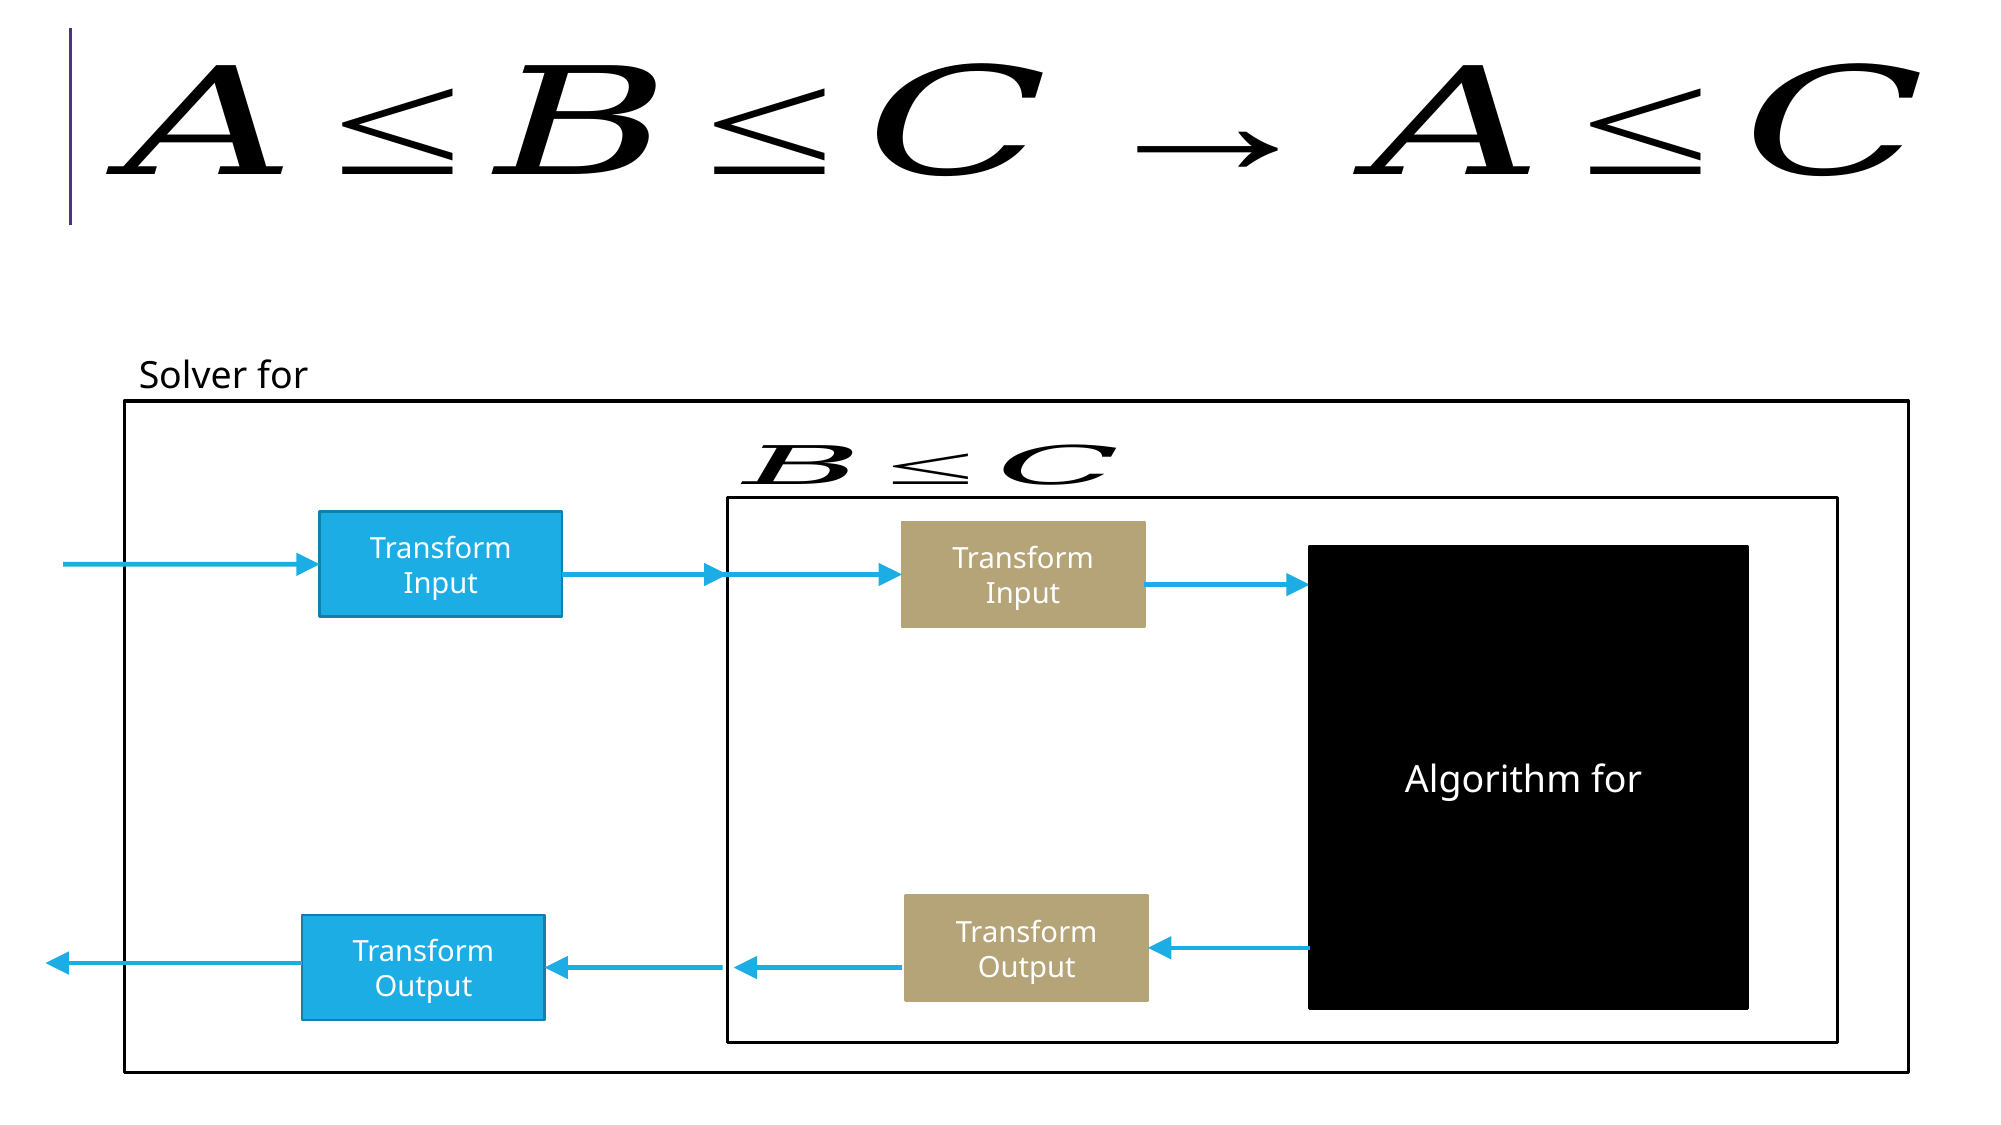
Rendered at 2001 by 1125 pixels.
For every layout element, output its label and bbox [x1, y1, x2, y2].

text_box [45, 343, 1909, 1073]
